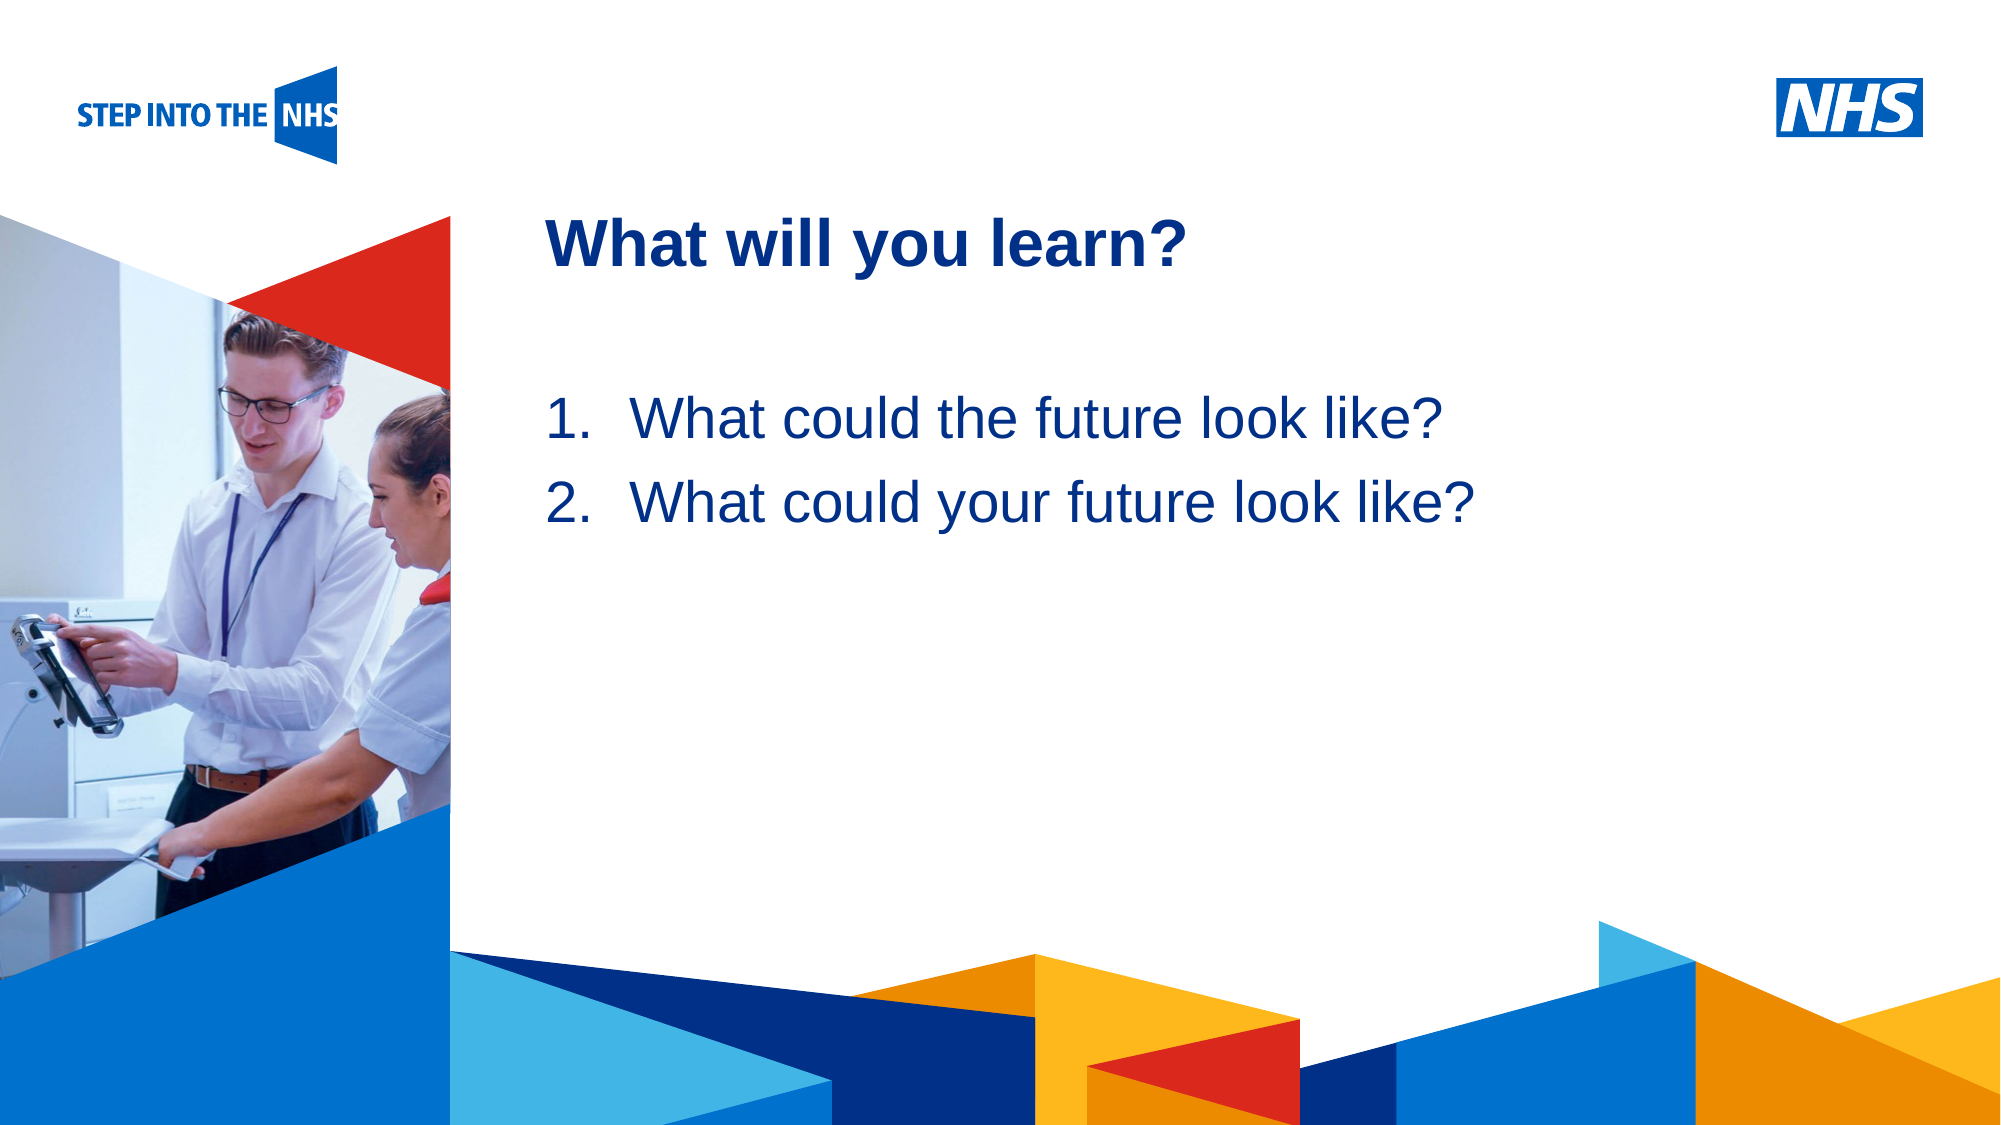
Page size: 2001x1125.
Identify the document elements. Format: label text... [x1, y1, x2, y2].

picture [0, 214, 451, 981]
title What will you learn? [545, 208, 1672, 296]
list What could the future look like? What could your future look like? [545, 388, 1767, 958]
